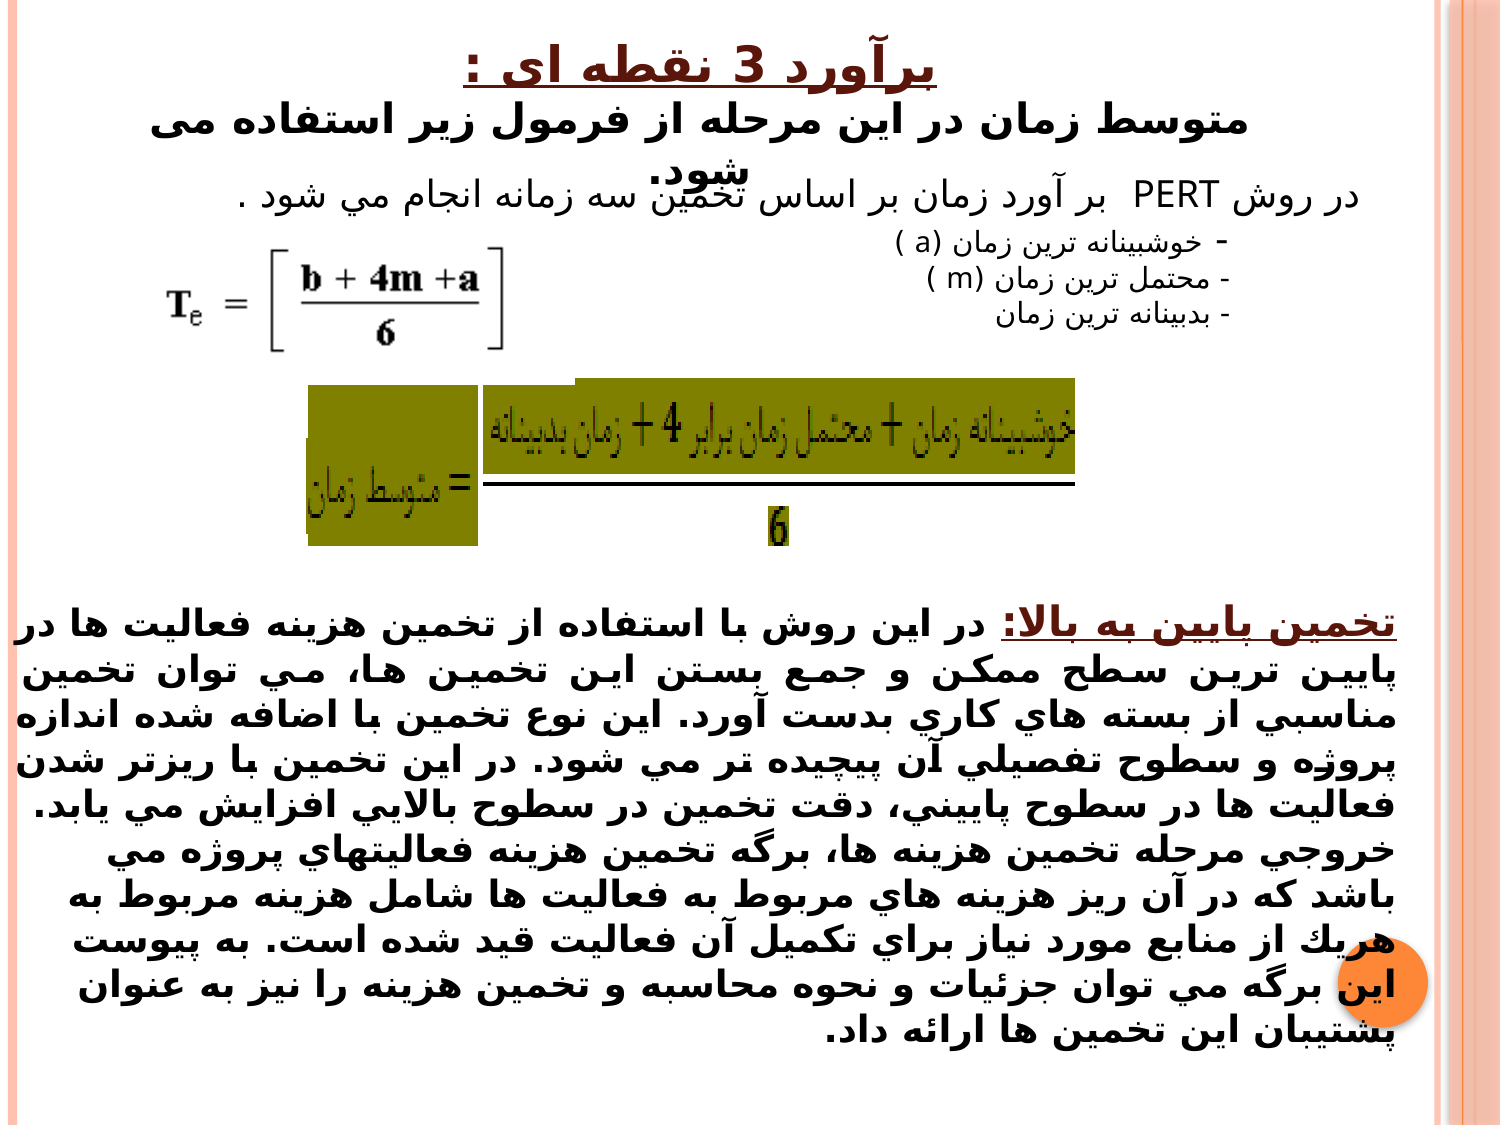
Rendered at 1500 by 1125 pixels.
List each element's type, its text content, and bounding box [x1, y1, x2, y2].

picture [136, 236, 1076, 563]
text_box تخمين پايين به بالا: در اين روش با استفاده از تخمين هزينه فعاليت ها در پايين ترين سطح ممكن و جمع بستن اين تخمين ها، مي توان تخمين مناسبي از بسته هاي كاري بدست آورد. اين نوع تخمين با اضافه شده اندازه پروژه و سطوح تفصيلي آن پيچيده تر مي شود. در اين تخمين با ريزتر شدن فعاليت ها در سطوح پاييني، دقت تخمين در سطوح بالايي افزايش مي يابد. خروجي مرحله تخمين هزينه ها، برگه تخمين هزينه فعاليتهاي پروژه مي باشد كه در آن ريز هزينه هاي مربوط به فعاليت ها شامل هزينه مربوط به هريك از منابع مورد نياز براي تكميل آن فعاليت قيد شده است. به پيوست اين برگه مي توان جزئيات و نحوه محاسبه و تخمين هزينه را نيز به عنوان پشتيبان اين تخمين ها ارائه داد. [0, 587, 1413, 1103]
title برآورد 3 نقطه ای : متوسط زمان در این مرحله از فرمول زیر استفاده می شود. [87, 24, 1313, 162]
text_box در روش PERT بر آورد زمان بر اساس تخمين سه زمانه انجام مي شود . - خوشبينانه ترين زمان (a ) - محتمل ترين زمان (m ) - بدبينانه ترين زمان [50, 162, 1375, 338]
